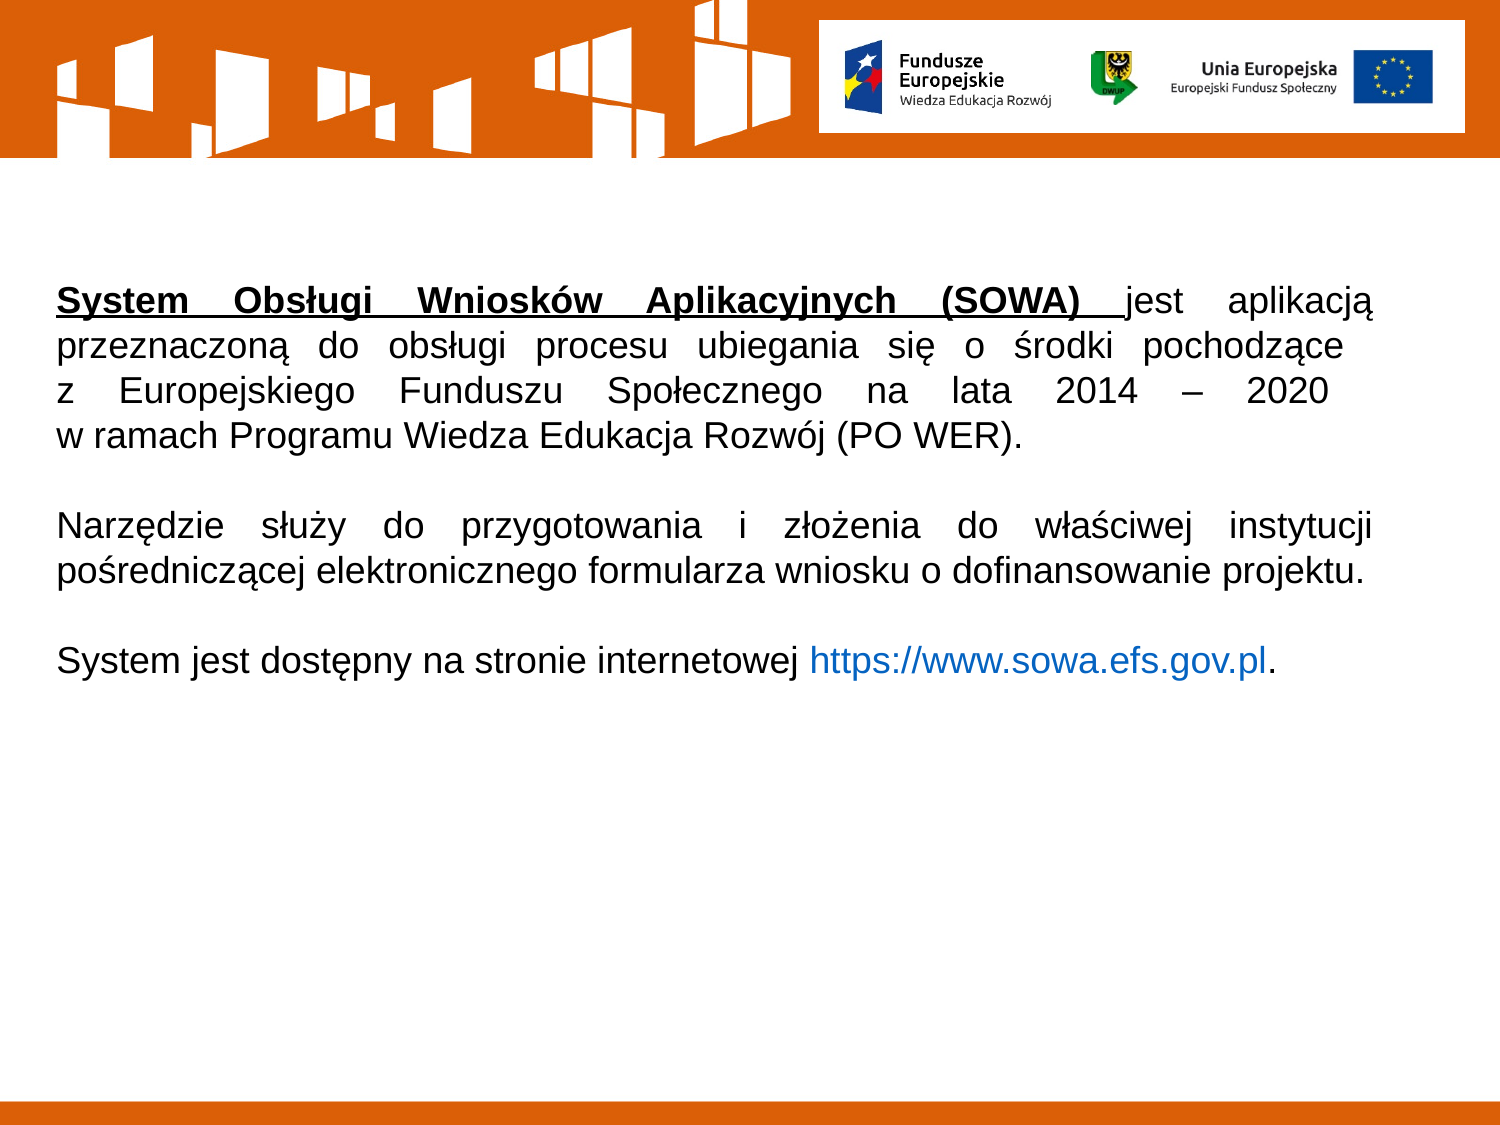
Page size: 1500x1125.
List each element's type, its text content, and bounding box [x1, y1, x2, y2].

text_box System Obsługi Wniosków Aplikacyjnych (SOWA) jest aplikacją przeznaczoną do obsługi procesu ubiegania się o środki pochodzące z Europejskiego Funduszu Społecznego na lata 2014 – 2020 w ramach Programu Wiedza Edukacja Rozwój (PO WER). Narzędzie służy do przygotowania i złożenia do właściwej instytucji pośredniczącej elektronicznego formularza wniosku o dofinansowanie projektu. System jest dostępny na stronie internetowej https://www.sowa.efs.gov.pl. [41, 268, 1388, 689]
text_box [826, 21, 1450, 133]
picture [0, 0, 1500, 1125]
text_box [819, 20, 1465, 133]
